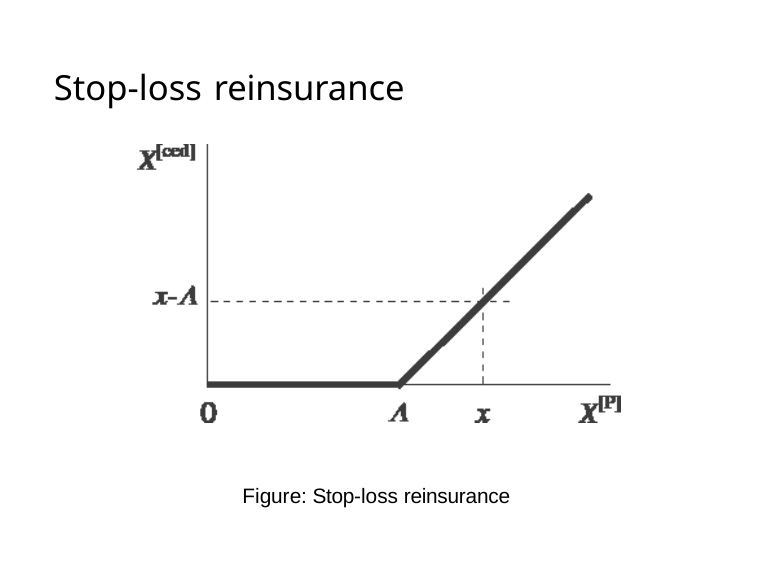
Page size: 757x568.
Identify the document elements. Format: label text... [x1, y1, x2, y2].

text_box Figure: Stop-loss reinsurance [240, 480, 516, 508]
picture [137, 144, 621, 423]
title Stop-loss reinsurance [51, 36, 705, 134]
